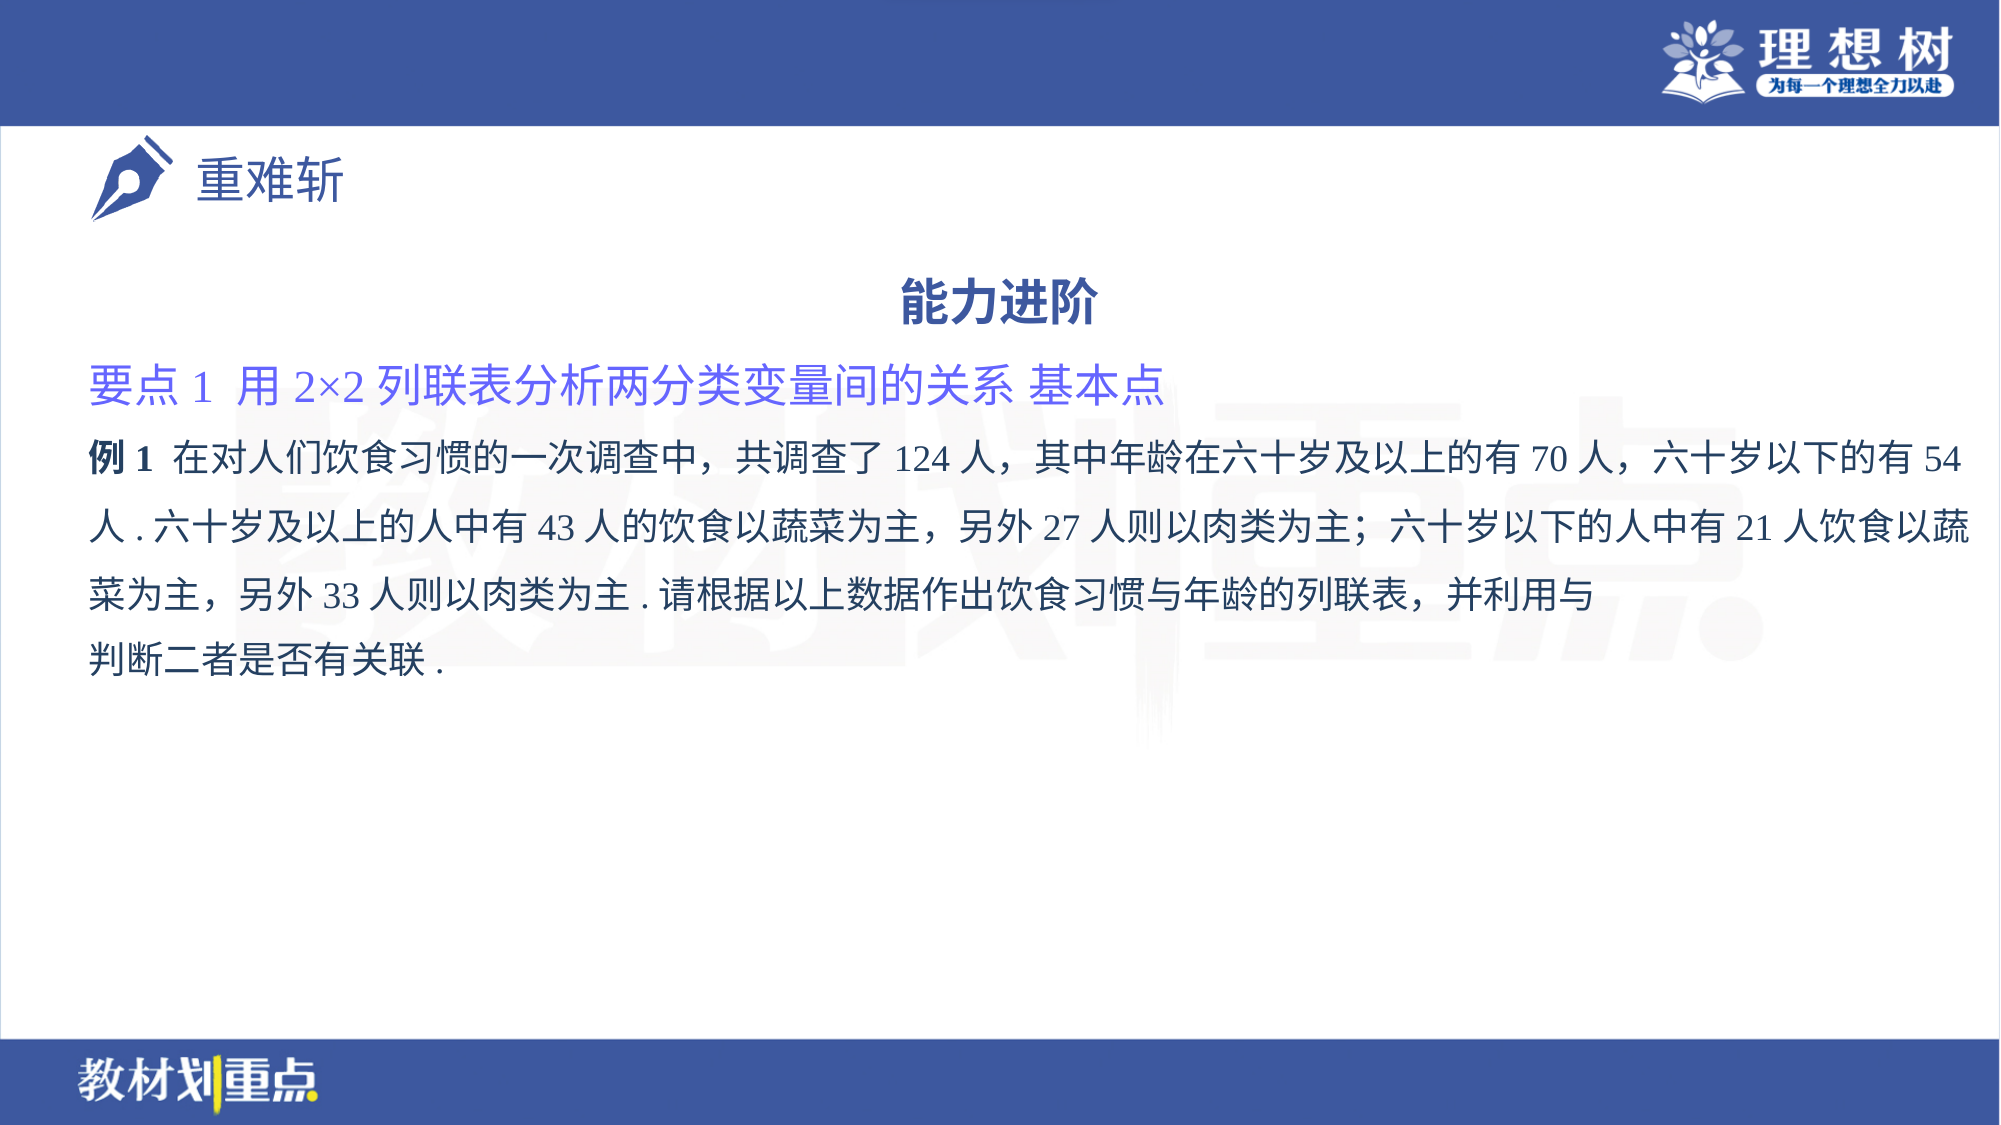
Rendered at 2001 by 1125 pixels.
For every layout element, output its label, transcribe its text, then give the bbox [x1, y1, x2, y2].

text_box 能力进阶 [88, 243, 1911, 329]
text_box 重难斩 [194, 135, 491, 222]
text_box 要点1 用2×2列联表分析两分类变量间的关系 基本点 [88, 329, 1911, 470]
picture [0, 0, 2000, 1125]
